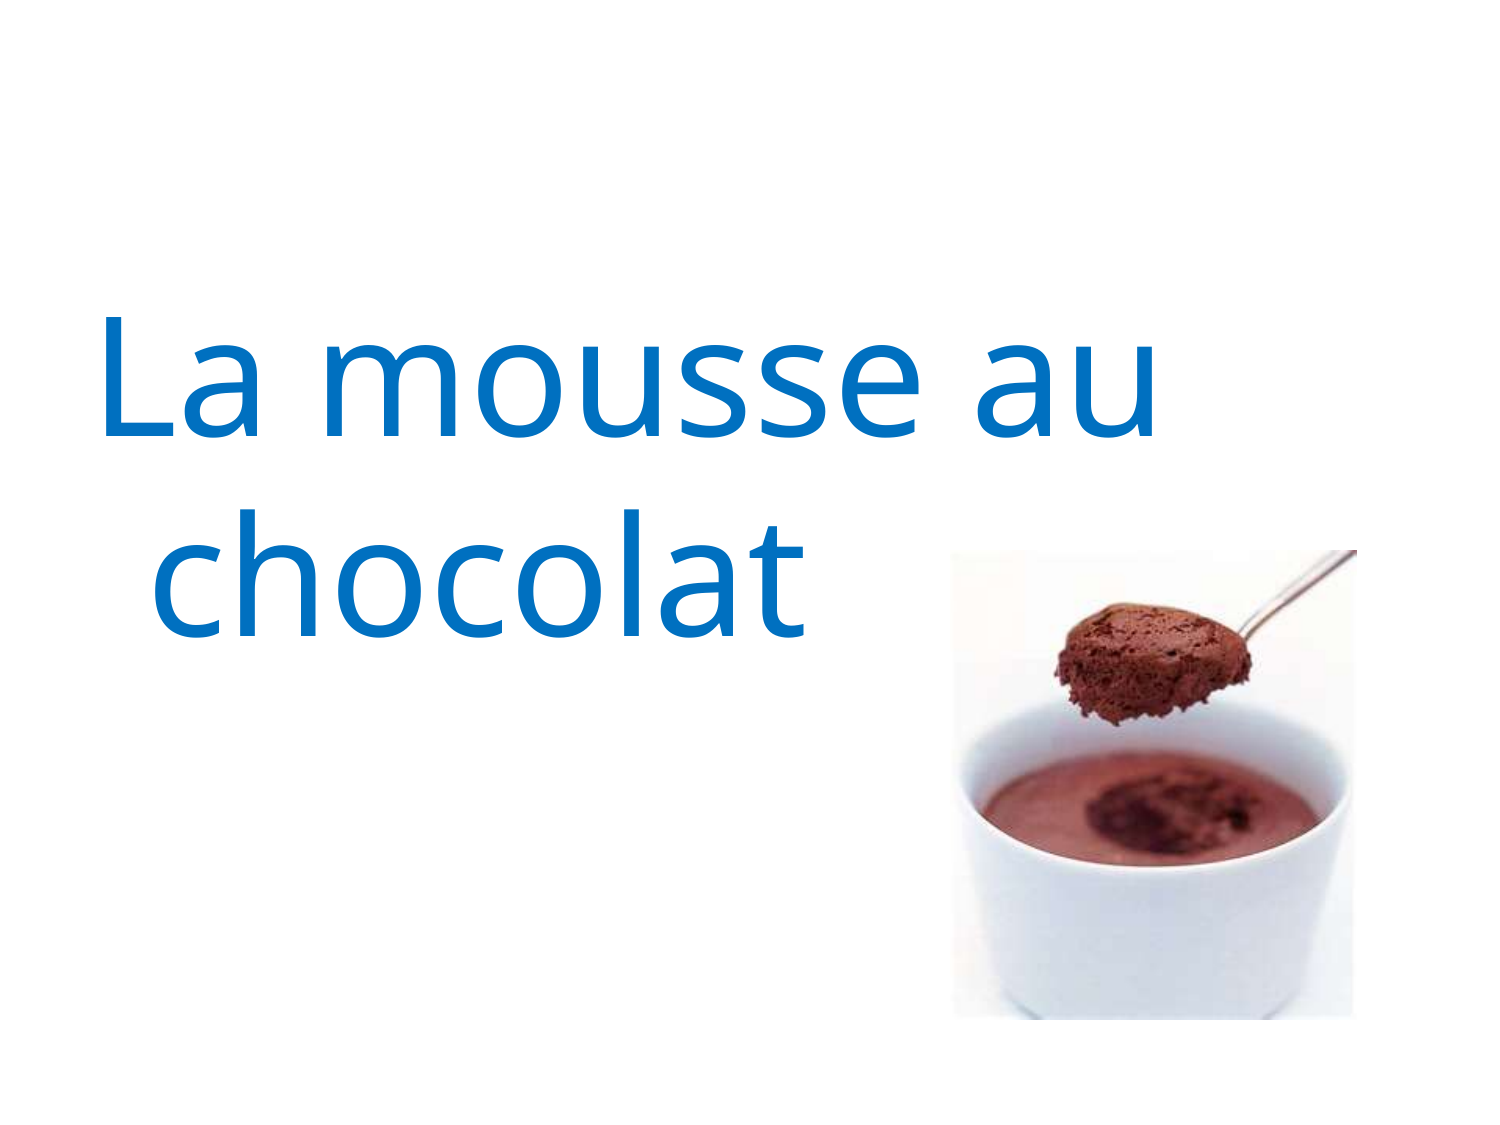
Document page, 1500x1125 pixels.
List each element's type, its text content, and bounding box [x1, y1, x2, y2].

picture [950, 550, 1358, 1020]
list La mousse au chocolat [75, 262, 1425, 1005]
